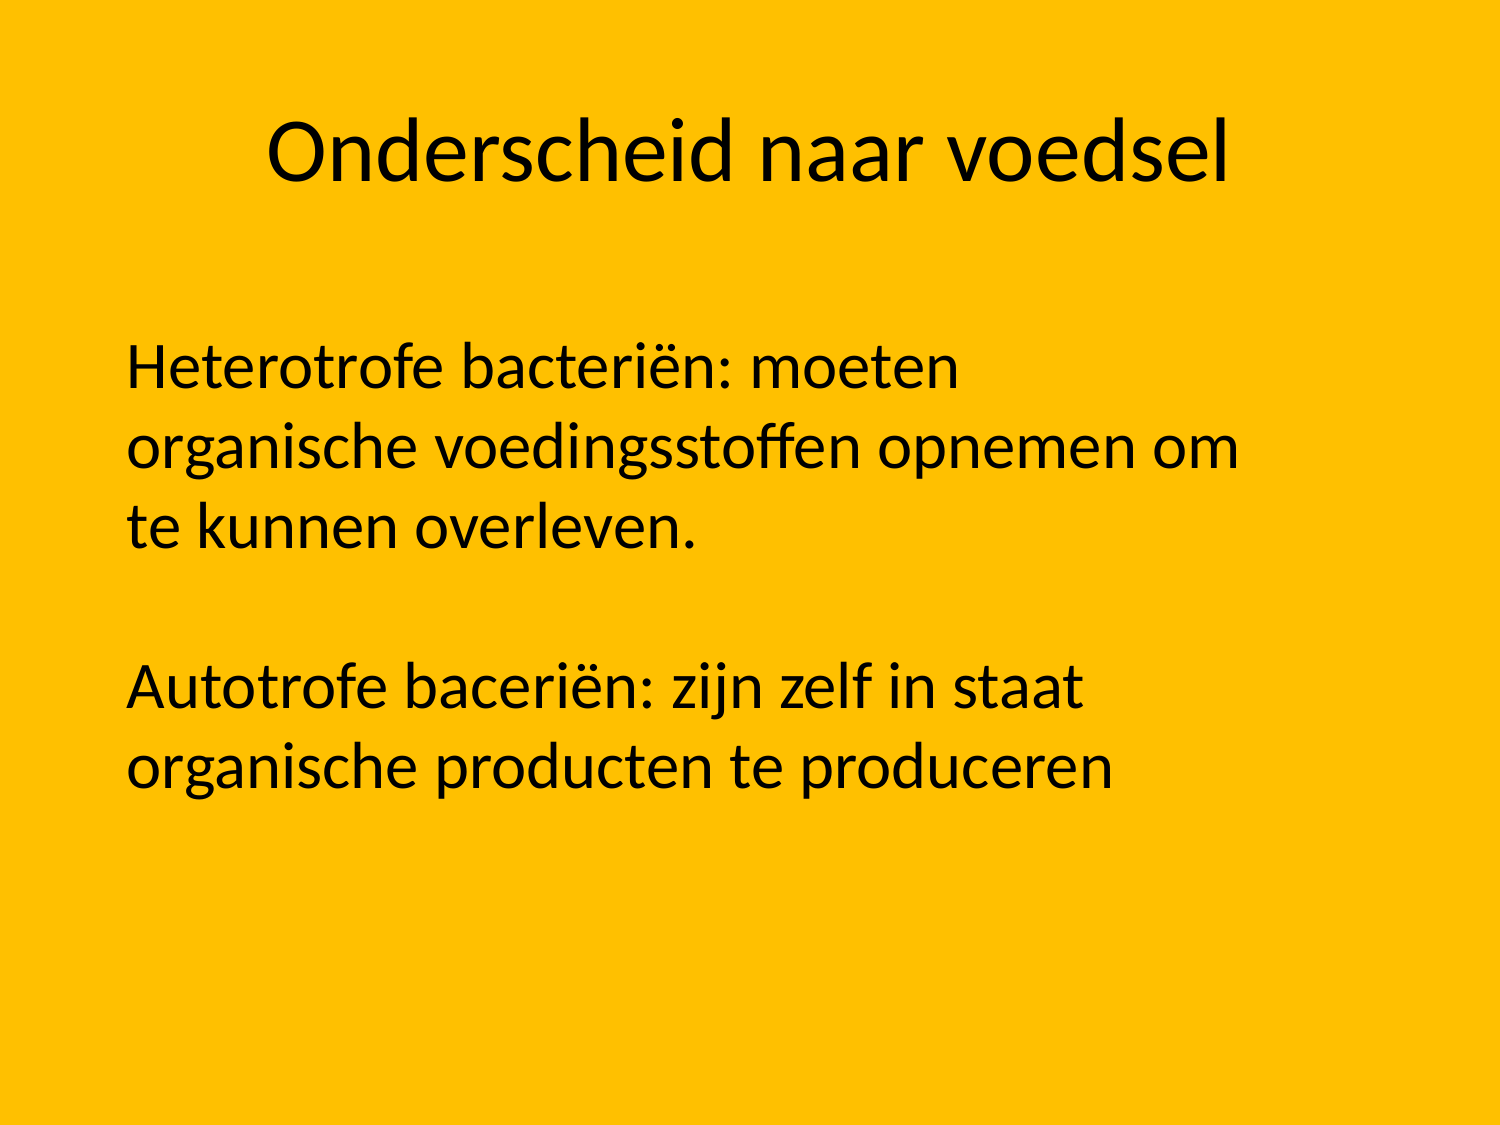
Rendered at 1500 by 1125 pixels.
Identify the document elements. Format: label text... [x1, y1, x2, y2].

text_box Heterotrofe bacteriën: moeten organische voedingsstoffen opnemen om te kunnen overleven. Autotrofe baceriën: zijn zelf in staat organische producten te produceren [112, 314, 1270, 889]
title Onderscheid naar voedsel [75, 45, 1425, 244]
